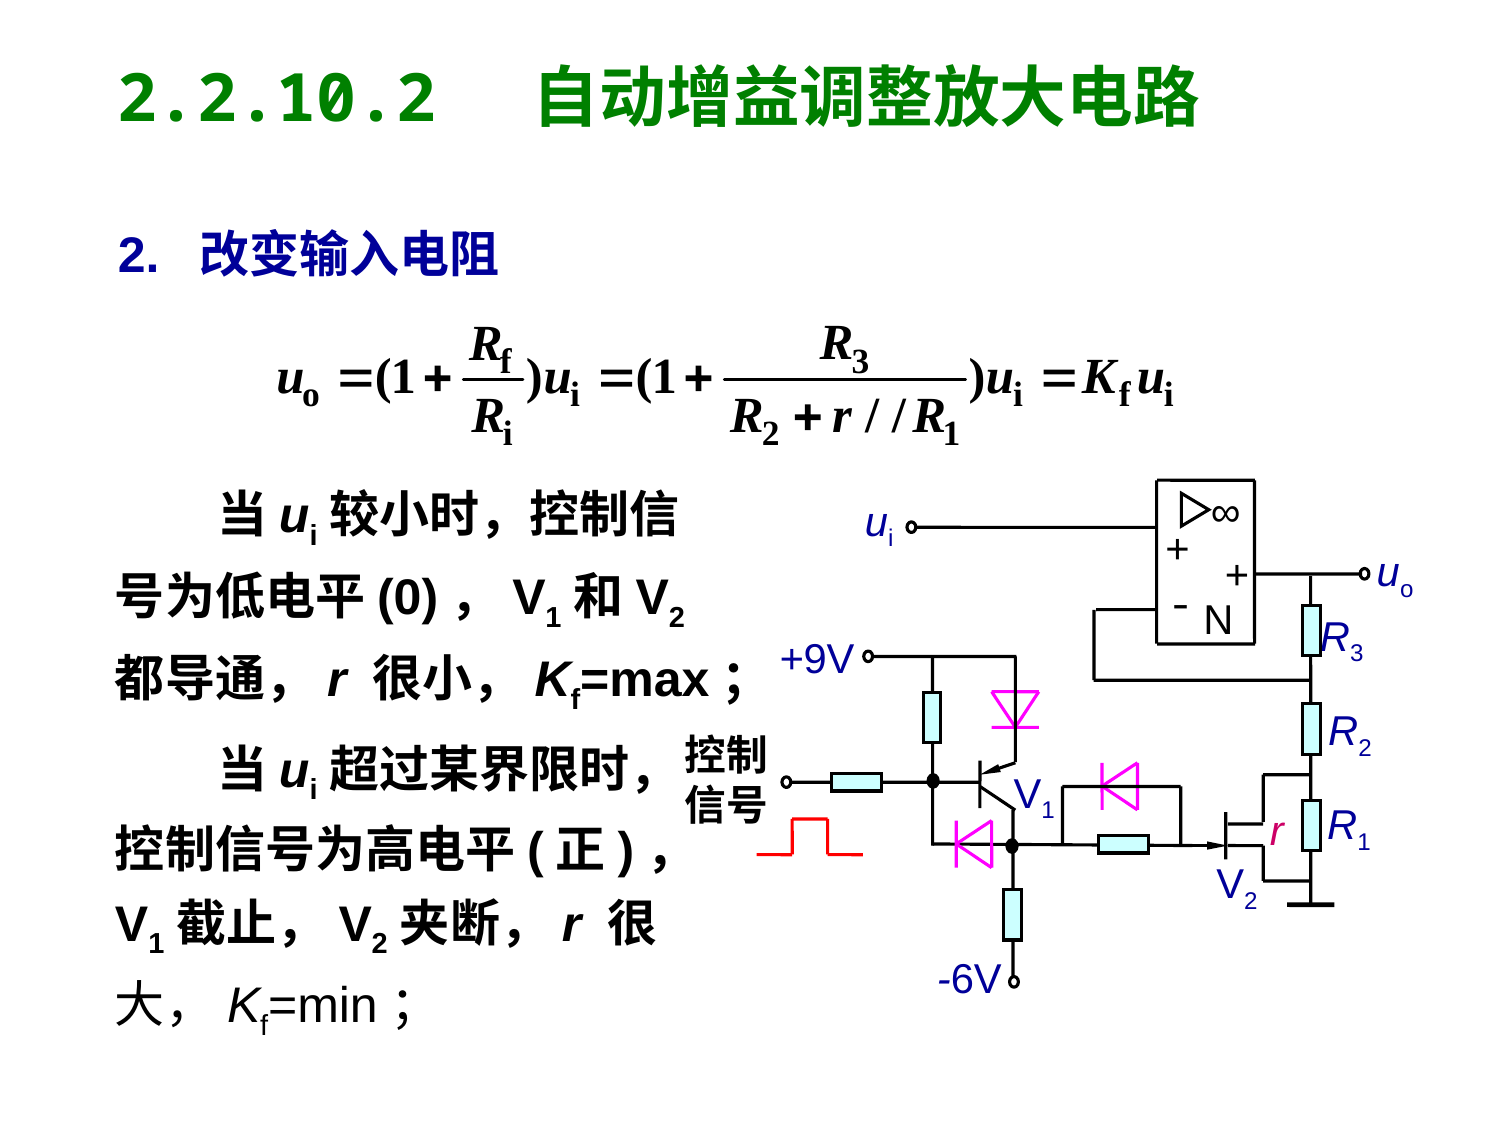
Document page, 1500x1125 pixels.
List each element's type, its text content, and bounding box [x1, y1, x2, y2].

text_box 2. 改变输入电阻 [103, 203, 786, 291]
text_box 2.2.10.2 自动增益调整放大电路 [102, 30, 1461, 150]
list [271, 314, 1182, 453]
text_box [684, 479, 1436, 1012]
text_box 当ui较小时，控制信 号为低电平(0)，V1和V2 都导通，r 很小，Kf=max； [100, 461, 845, 716]
text_box 当ui超过某界限时， 控制信号为高电平(正)， V1截止，V2夹断，r 很 大，Kf=min； [100, 716, 845, 1049]
